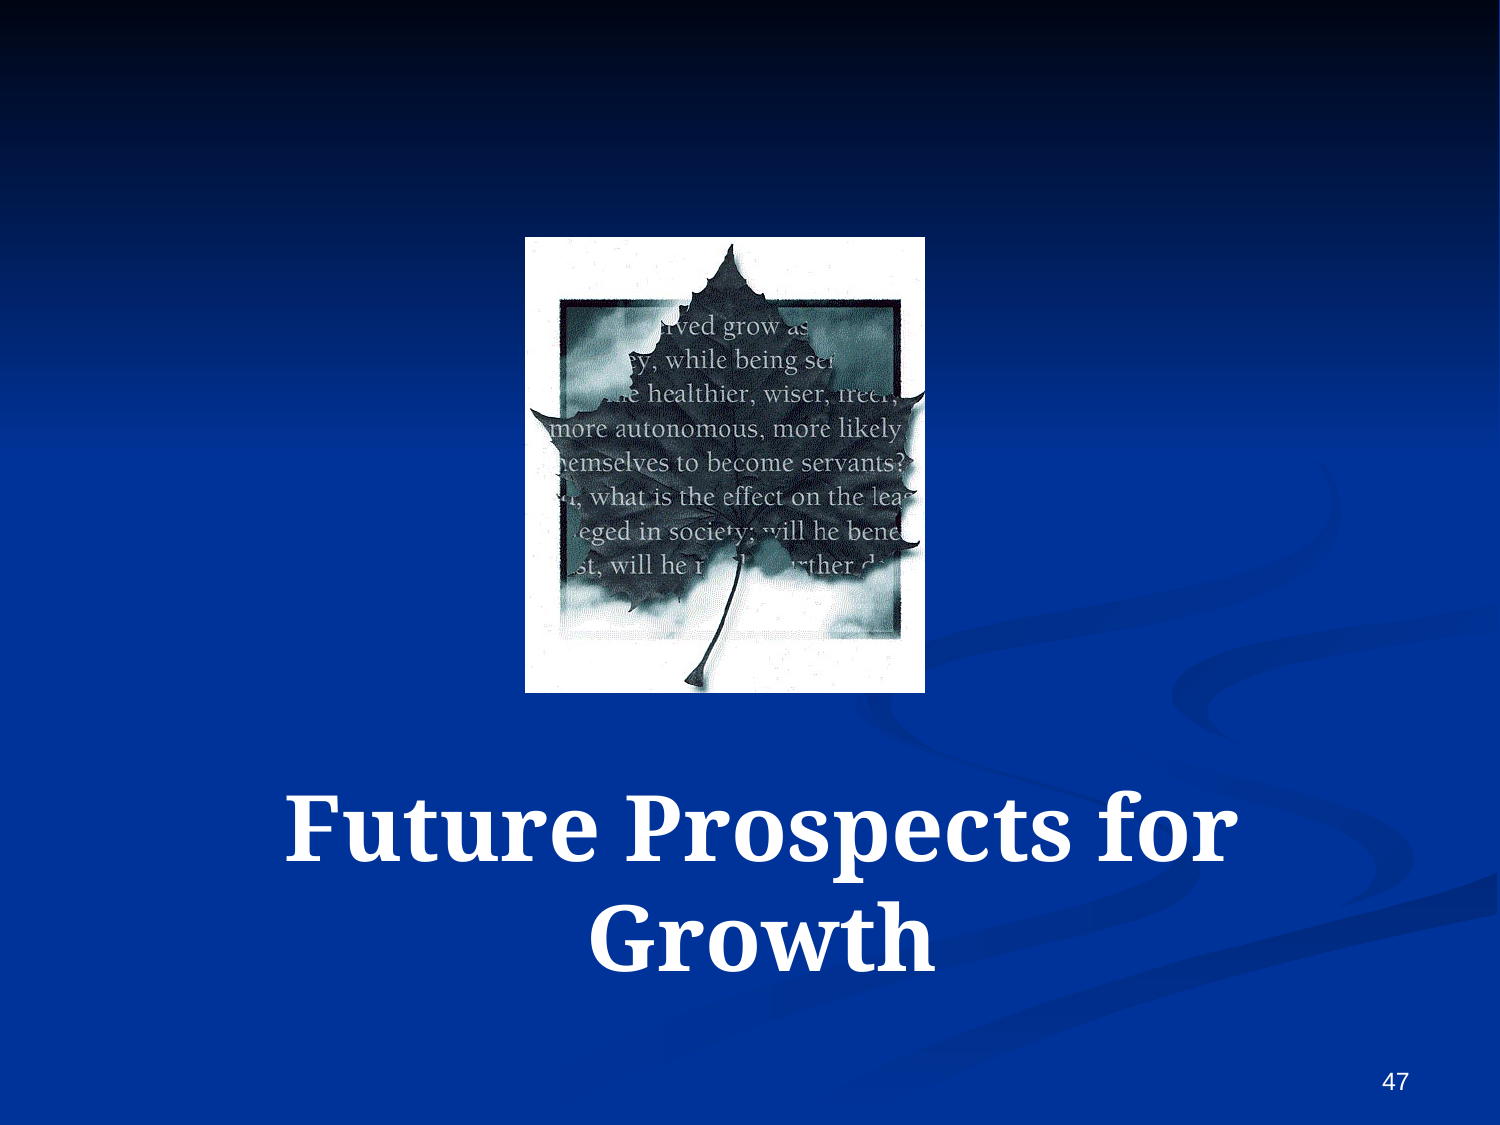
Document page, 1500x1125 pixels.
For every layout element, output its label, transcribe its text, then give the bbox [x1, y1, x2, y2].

picture [524, 237, 925, 693]
list Future Prospects for Growth [87, 762, 1438, 951]
slide_number 47 [1074, 1024, 1426, 1104]
